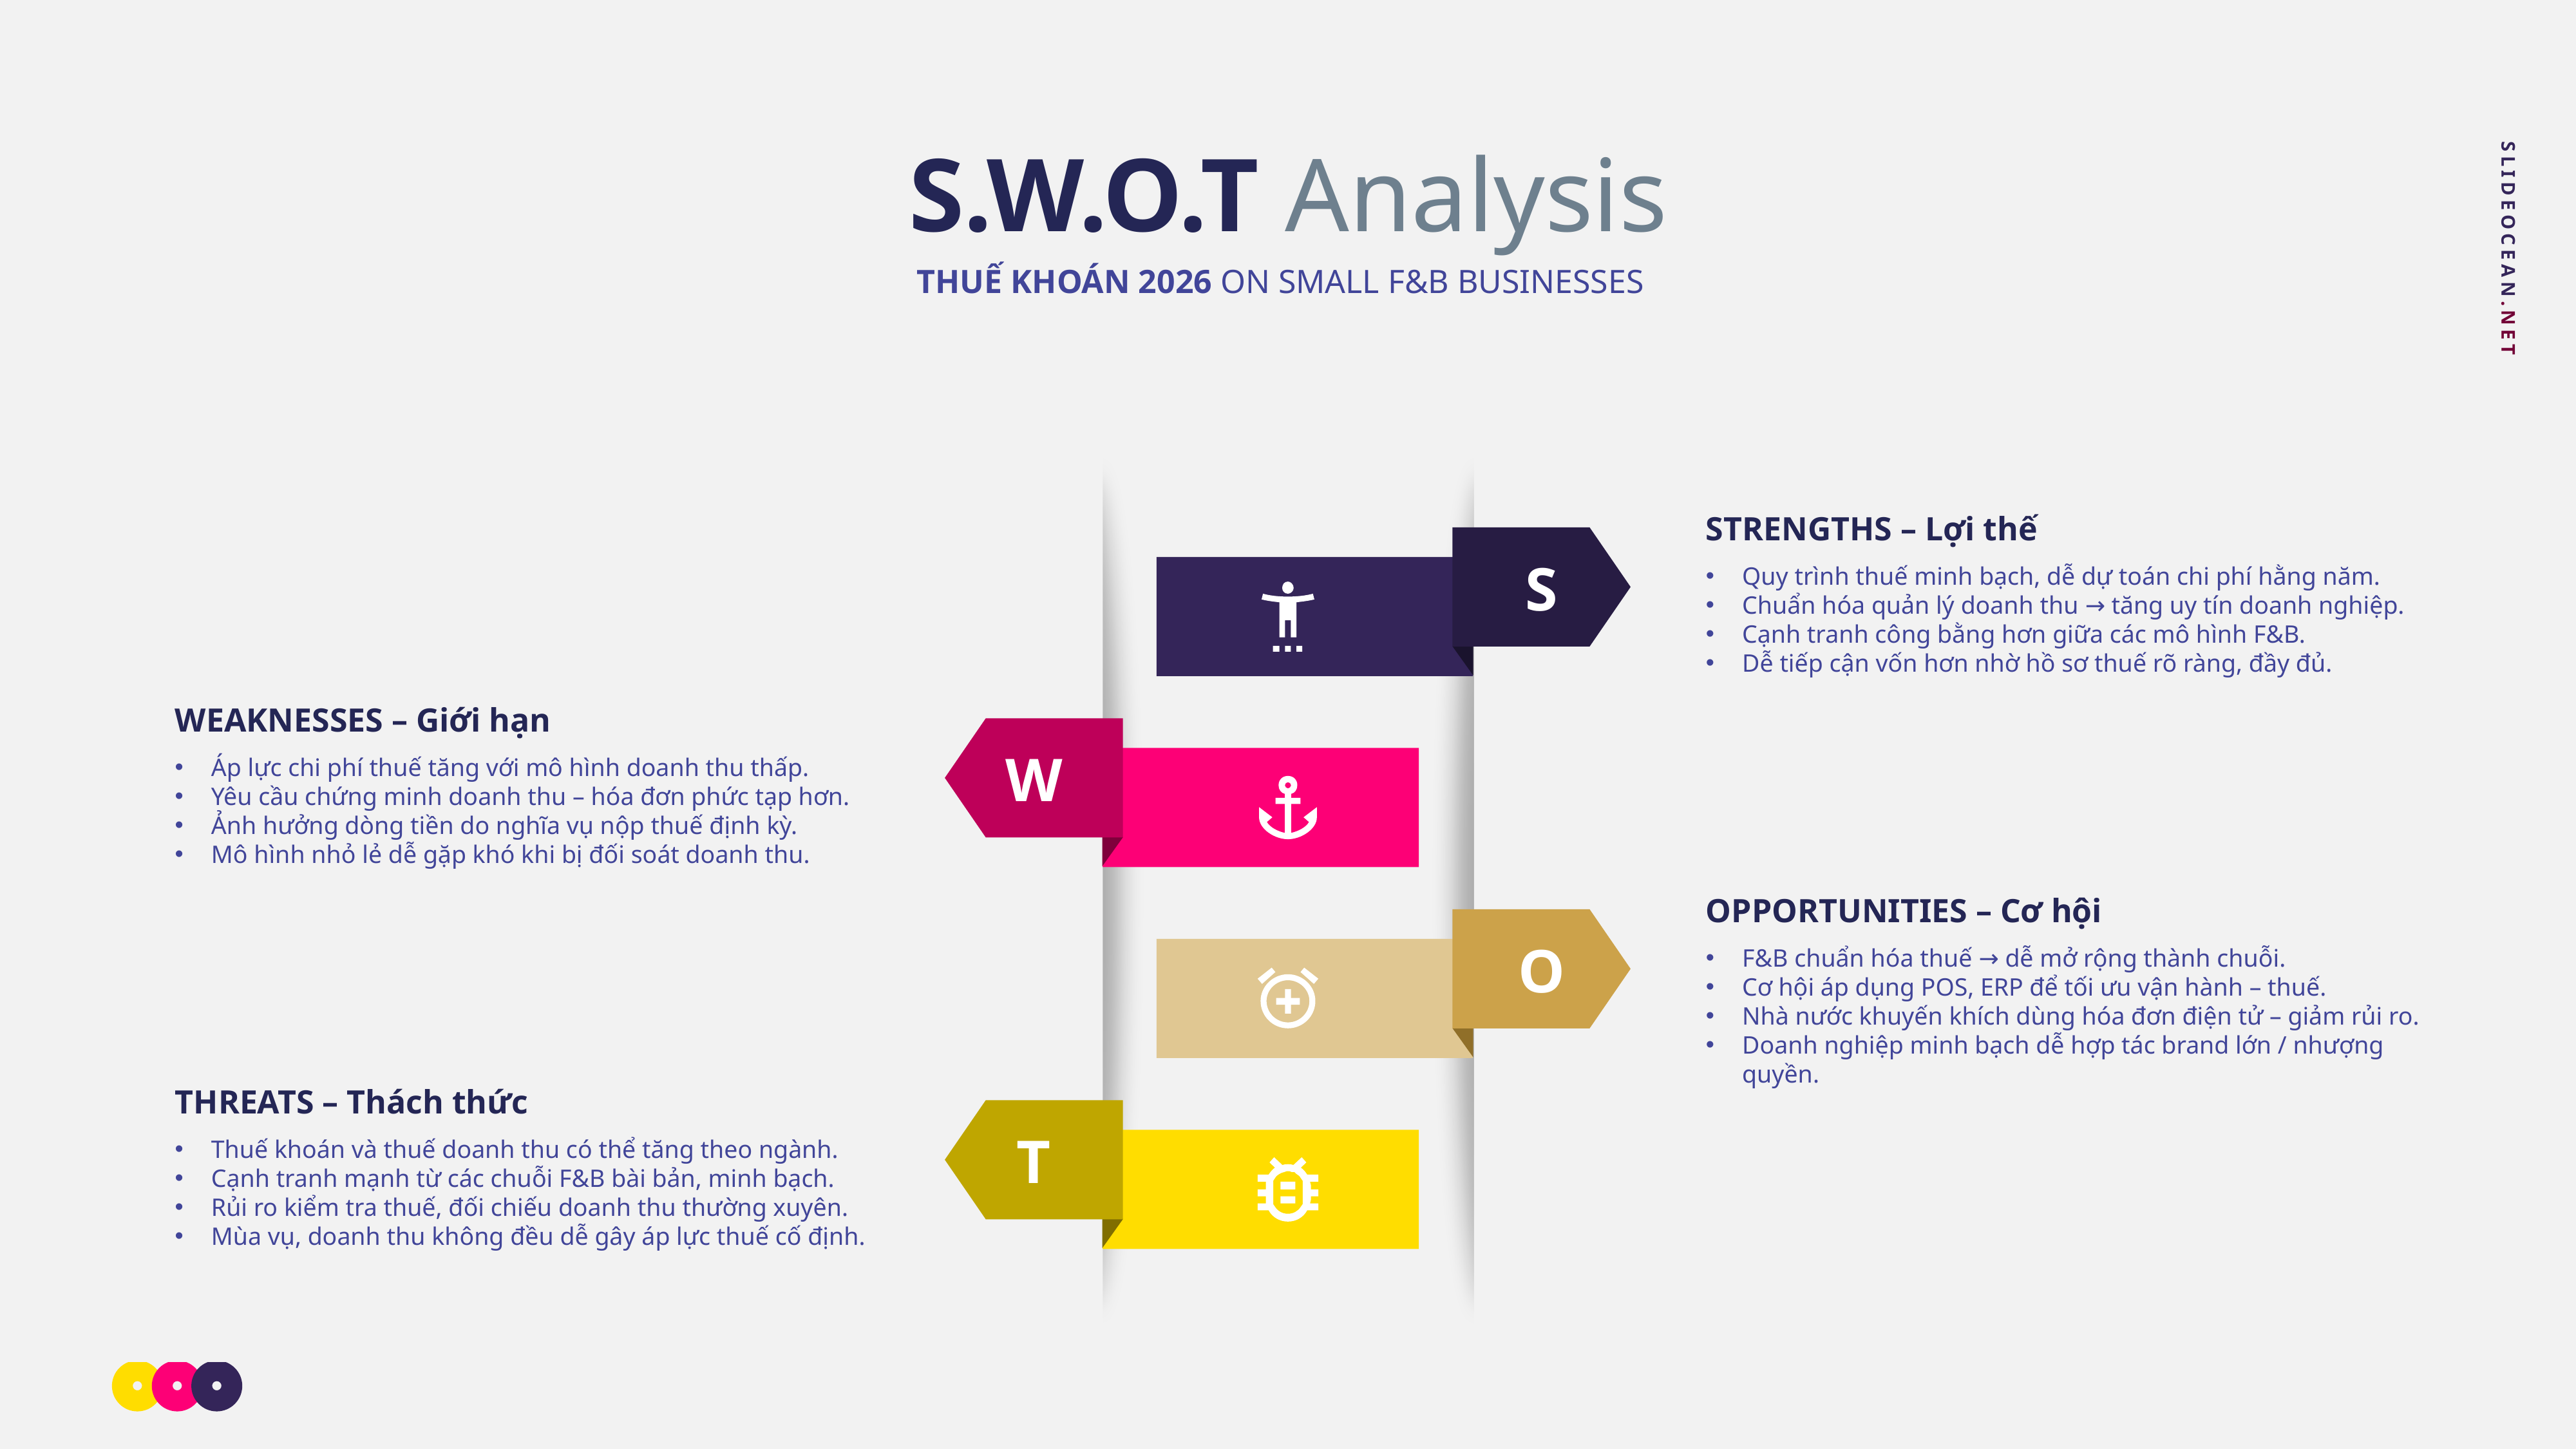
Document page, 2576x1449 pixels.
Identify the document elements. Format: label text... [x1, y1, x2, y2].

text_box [0, 408, 2576, 1363]
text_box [1156, 527, 1631, 677]
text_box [944, 717, 1419, 867]
text_box S.W.O.T Analysis [899, 126, 1677, 257]
text_box THUẾ KHOÁN 2026 ON SMALL F&B BUSINESSES [907, 256, 1654, 305]
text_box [1156, 909, 1631, 1059]
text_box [944, 1099, 1419, 1249]
